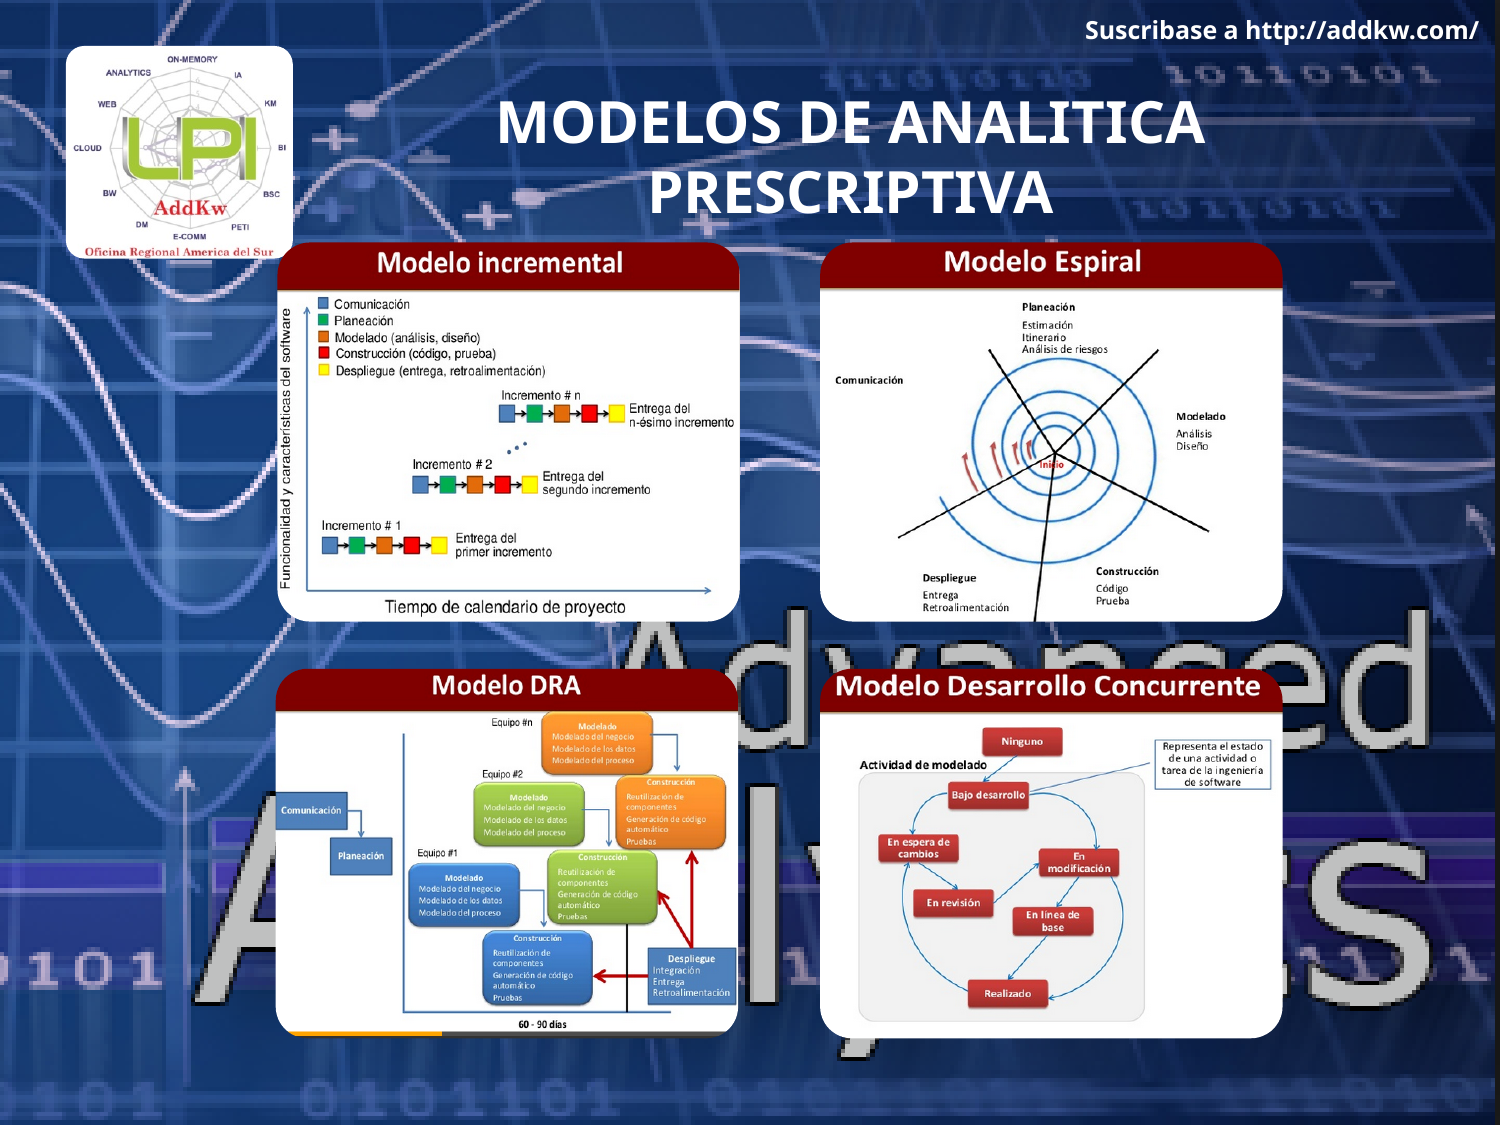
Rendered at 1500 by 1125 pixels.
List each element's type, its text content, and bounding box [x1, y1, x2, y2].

text_box MODELOS DE ANALITICA PRESCRIPTIVA [277, 78, 1424, 233]
picture [0, 0, 1500, 1125]
text_box Suscribase a http://addkw.com/ [1070, 7, 1495, 52]
